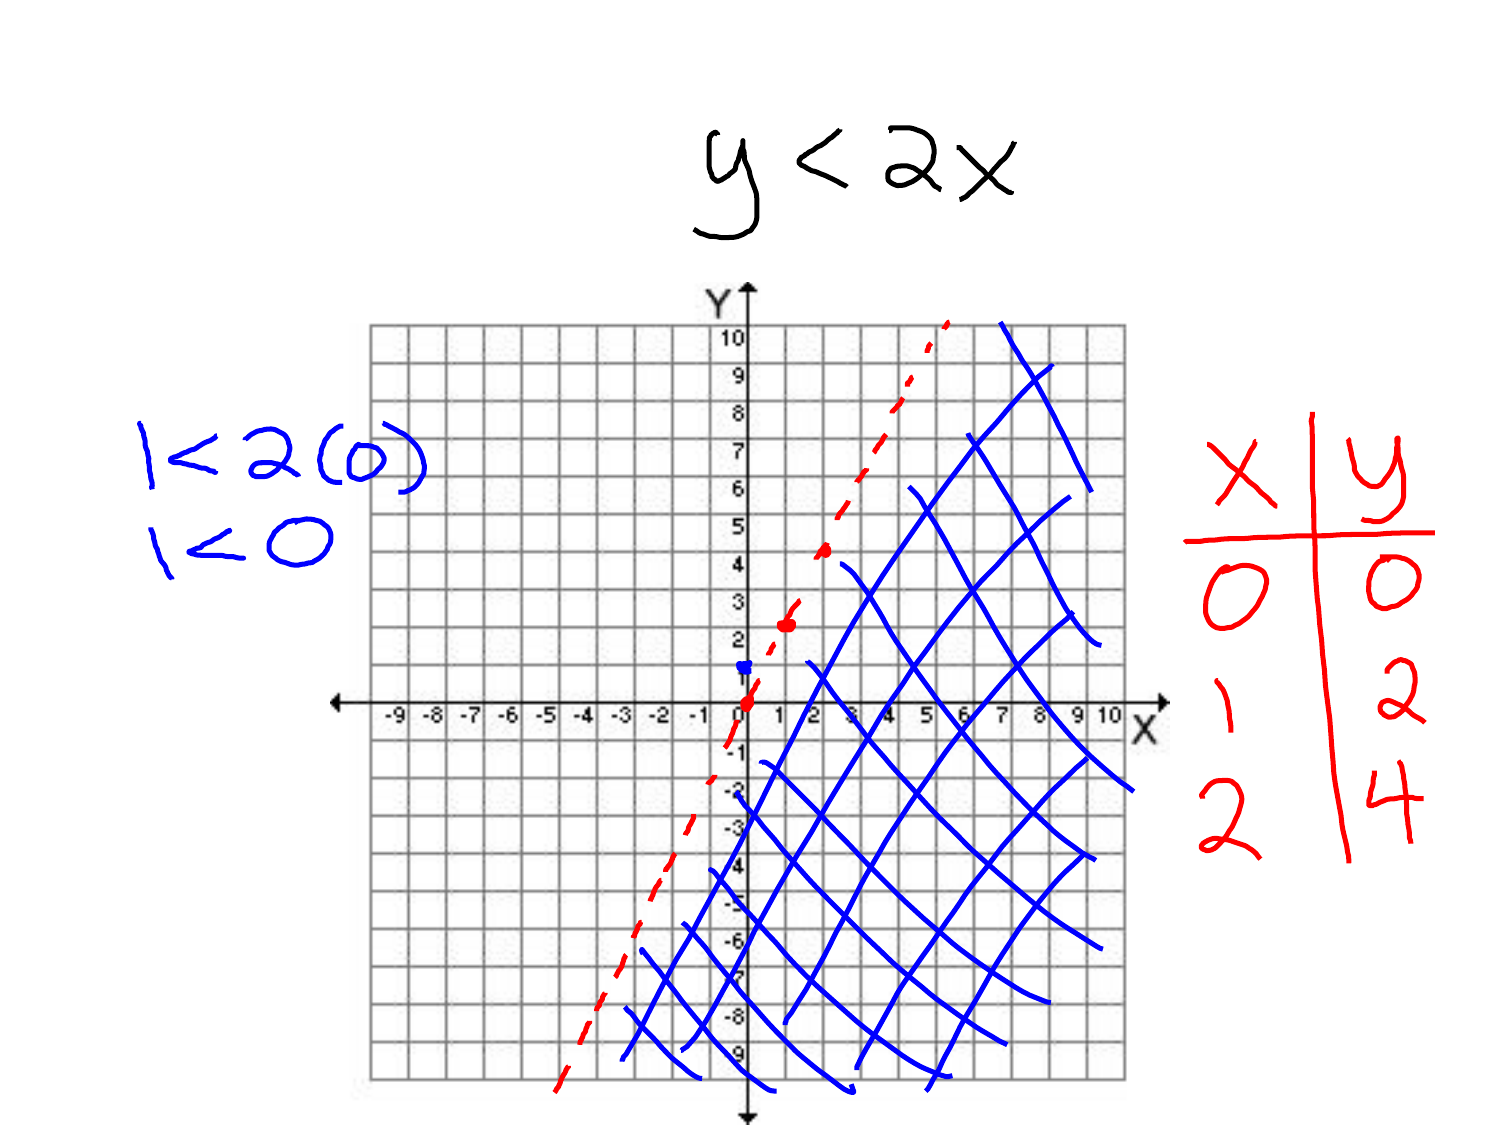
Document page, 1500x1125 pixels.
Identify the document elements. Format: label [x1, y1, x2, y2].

text_box [150, 527, 173, 580]
text_box [1310, 411, 1323, 535]
text_box [188, 529, 245, 559]
text_box [1207, 443, 1238, 472]
text_box [1406, 788, 1424, 800]
text_box [1200, 779, 1261, 860]
text_box [1204, 564, 1268, 630]
text_box [1398, 761, 1412, 844]
text_box [1216, 679, 1232, 733]
text_box [621, 321, 1135, 1093]
text_box [169, 435, 217, 474]
text_box [693, 131, 758, 239]
text_box [1368, 770, 1405, 807]
text_box [988, 175, 1013, 194]
text_box [798, 129, 848, 188]
list [329, 281, 1171, 1125]
text_box [138, 422, 154, 490]
text_box [1313, 538, 1350, 864]
text_box [1216, 440, 1257, 506]
text_box [1367, 556, 1420, 610]
text_box [318, 440, 324, 478]
text_box [887, 127, 942, 191]
text_box [956, 146, 986, 173]
text_box [1240, 473, 1278, 507]
text_box [1379, 658, 1426, 724]
text_box [1183, 532, 1435, 544]
text_box [1347, 437, 1405, 523]
text_box [244, 428, 300, 478]
text_box [268, 518, 324, 566]
text_box [959, 141, 1016, 201]
